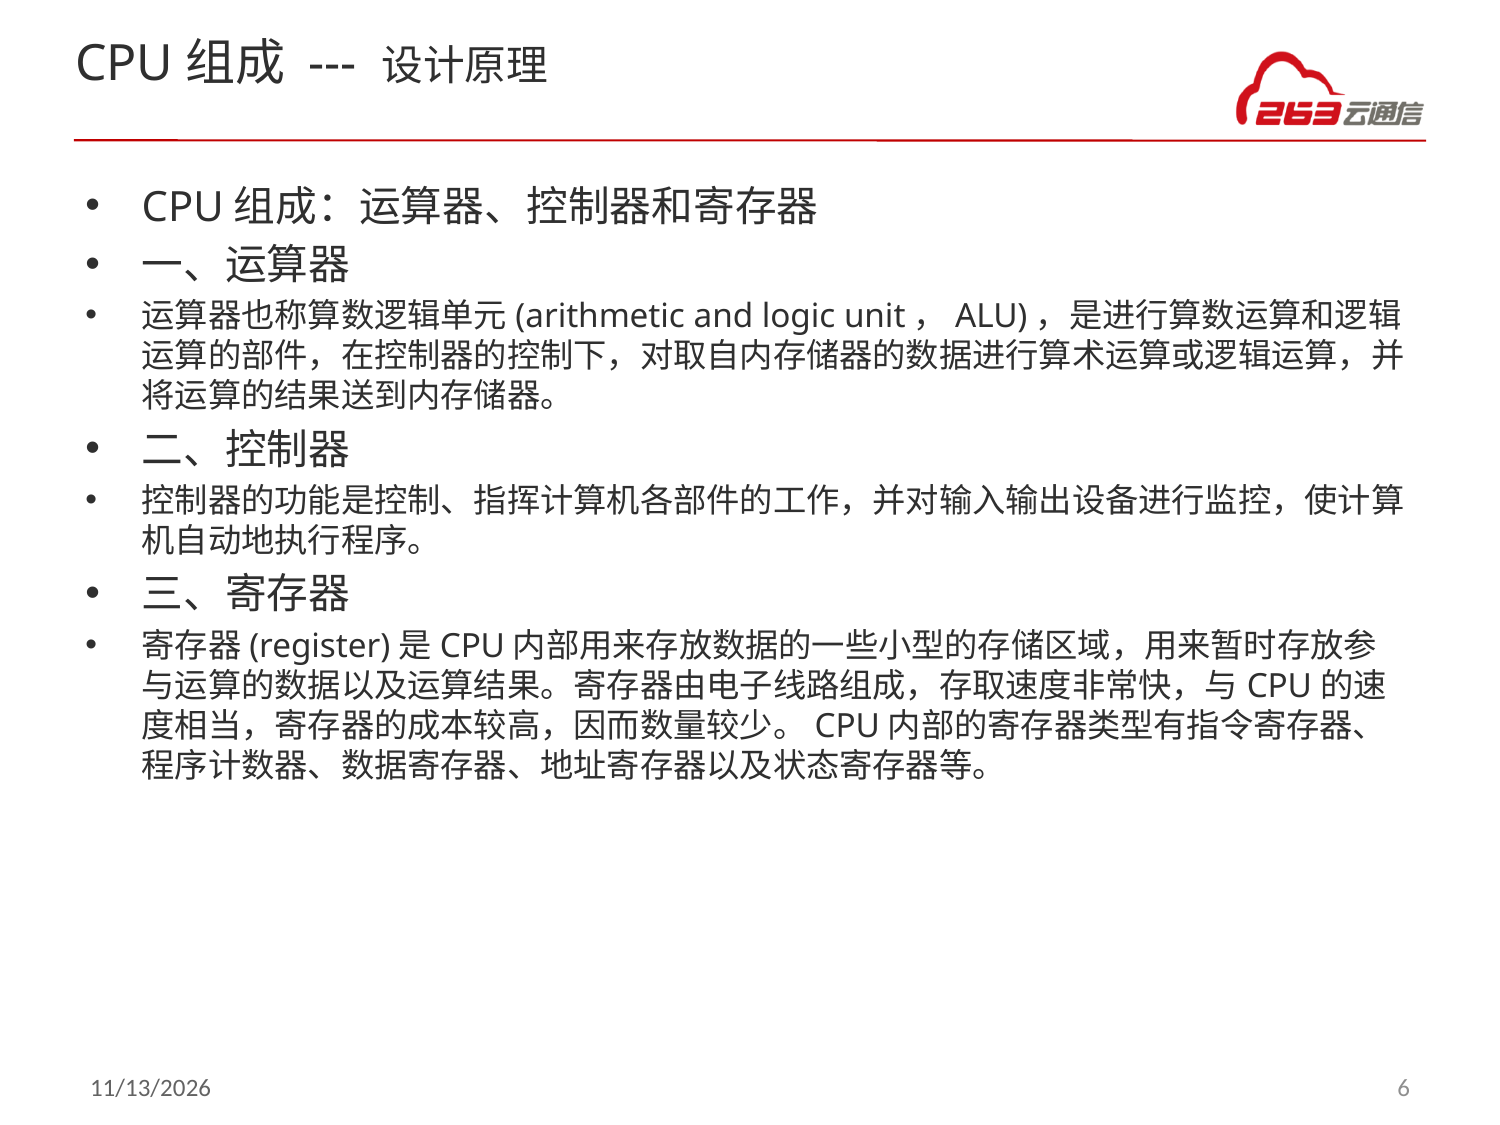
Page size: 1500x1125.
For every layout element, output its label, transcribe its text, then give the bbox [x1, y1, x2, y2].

list CPU组成：运算器、控制器和寄存器 一、运算器 运算器也称算数逻辑单元(arithmetic and logic unit，ALU)，是进行算数运算和逻辑运算的部件，在控制器的控制下，对取自内存储器的数据进行算术运算或逻辑运算，并将运算的结果送到内存储器。 二、控制器 控制器的功能是控制、指挥计算机各部件的工作，并对输入输出设备进行监控，使计算机自动地执行程序。 三、寄存器 寄存器(register)是CPU内部用来存放数据的一些小型的存储区域，用来暂时存放参与运算的数据以及运算结果。寄存器由电子线路组成，存取速度非常快，与CPU的速度相当，寄存器的成本较高，因而数量较少。CPU内部的寄存器类型有指令寄存器、程序计数器、数据寄存器、地址寄存器以及状态寄存器等。 [70, 171, 1421, 1016]
picture [1230, 37, 1430, 141]
title CPU组成 --- 设计原理 [75, 30, 1235, 136]
